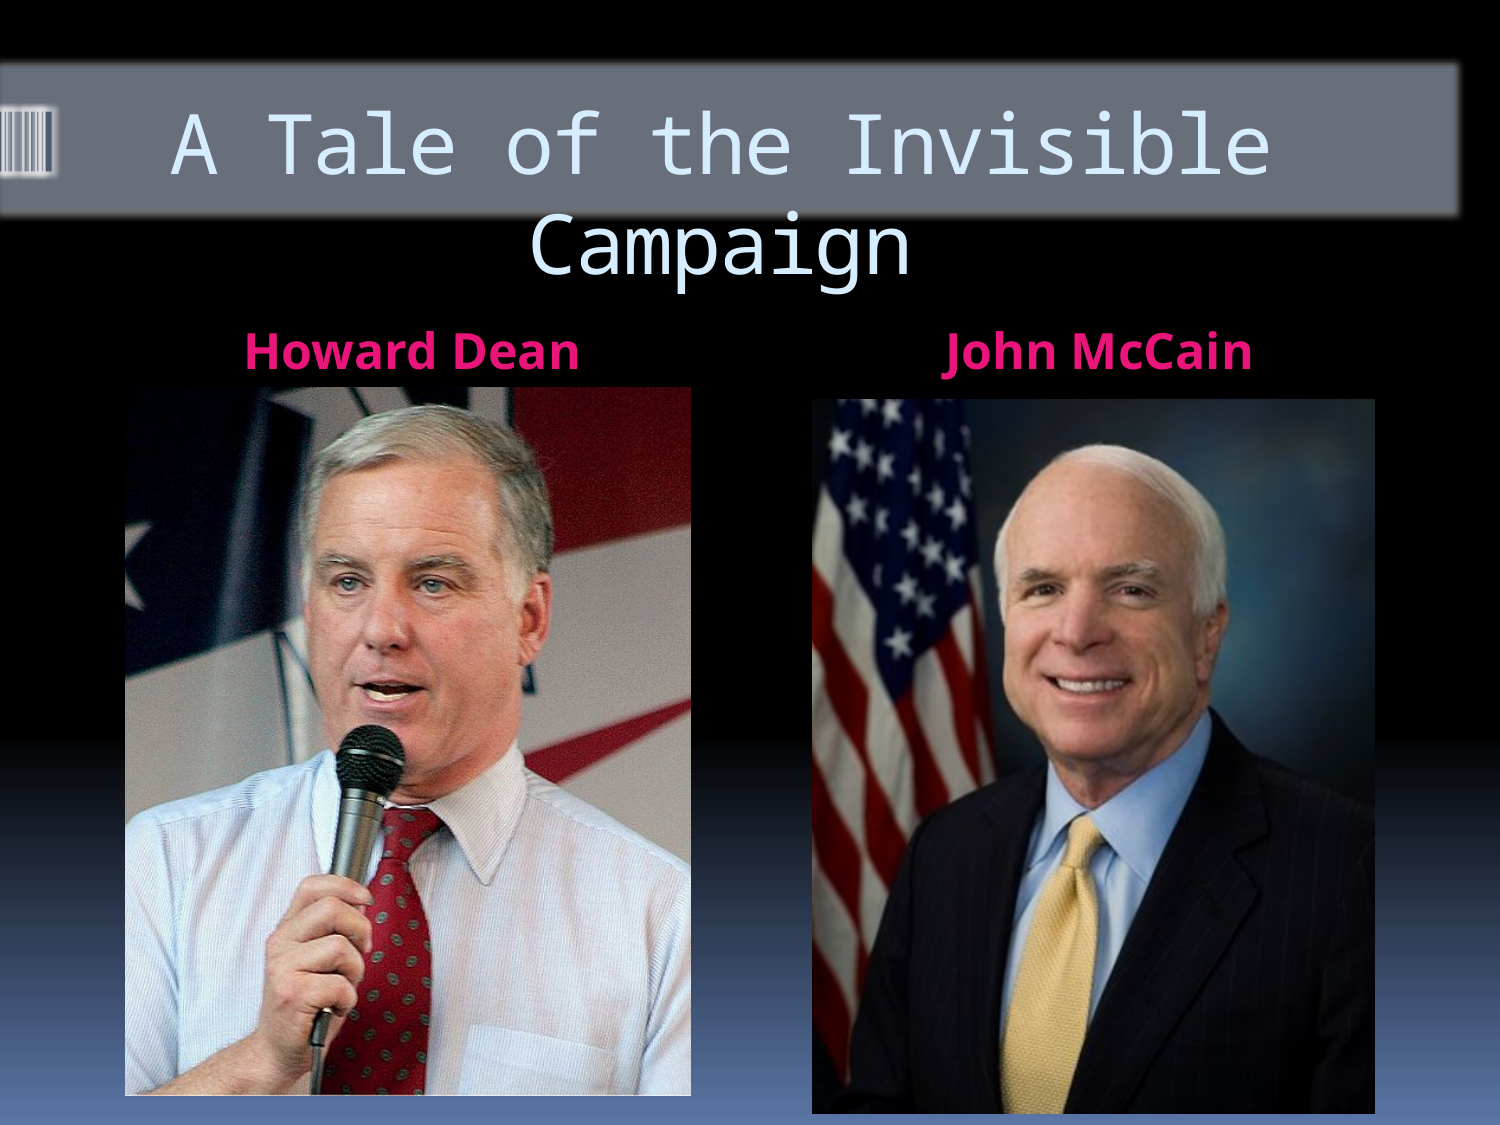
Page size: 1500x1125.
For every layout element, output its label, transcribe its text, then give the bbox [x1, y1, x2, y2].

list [812, 399, 1376, 1114]
list John McCain [761, 296, 1425, 402]
title A Tale of the Invisible Campaign [82, 83, 1358, 234]
list Howard Dean [75, 296, 738, 402]
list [124, 387, 691, 1097]
